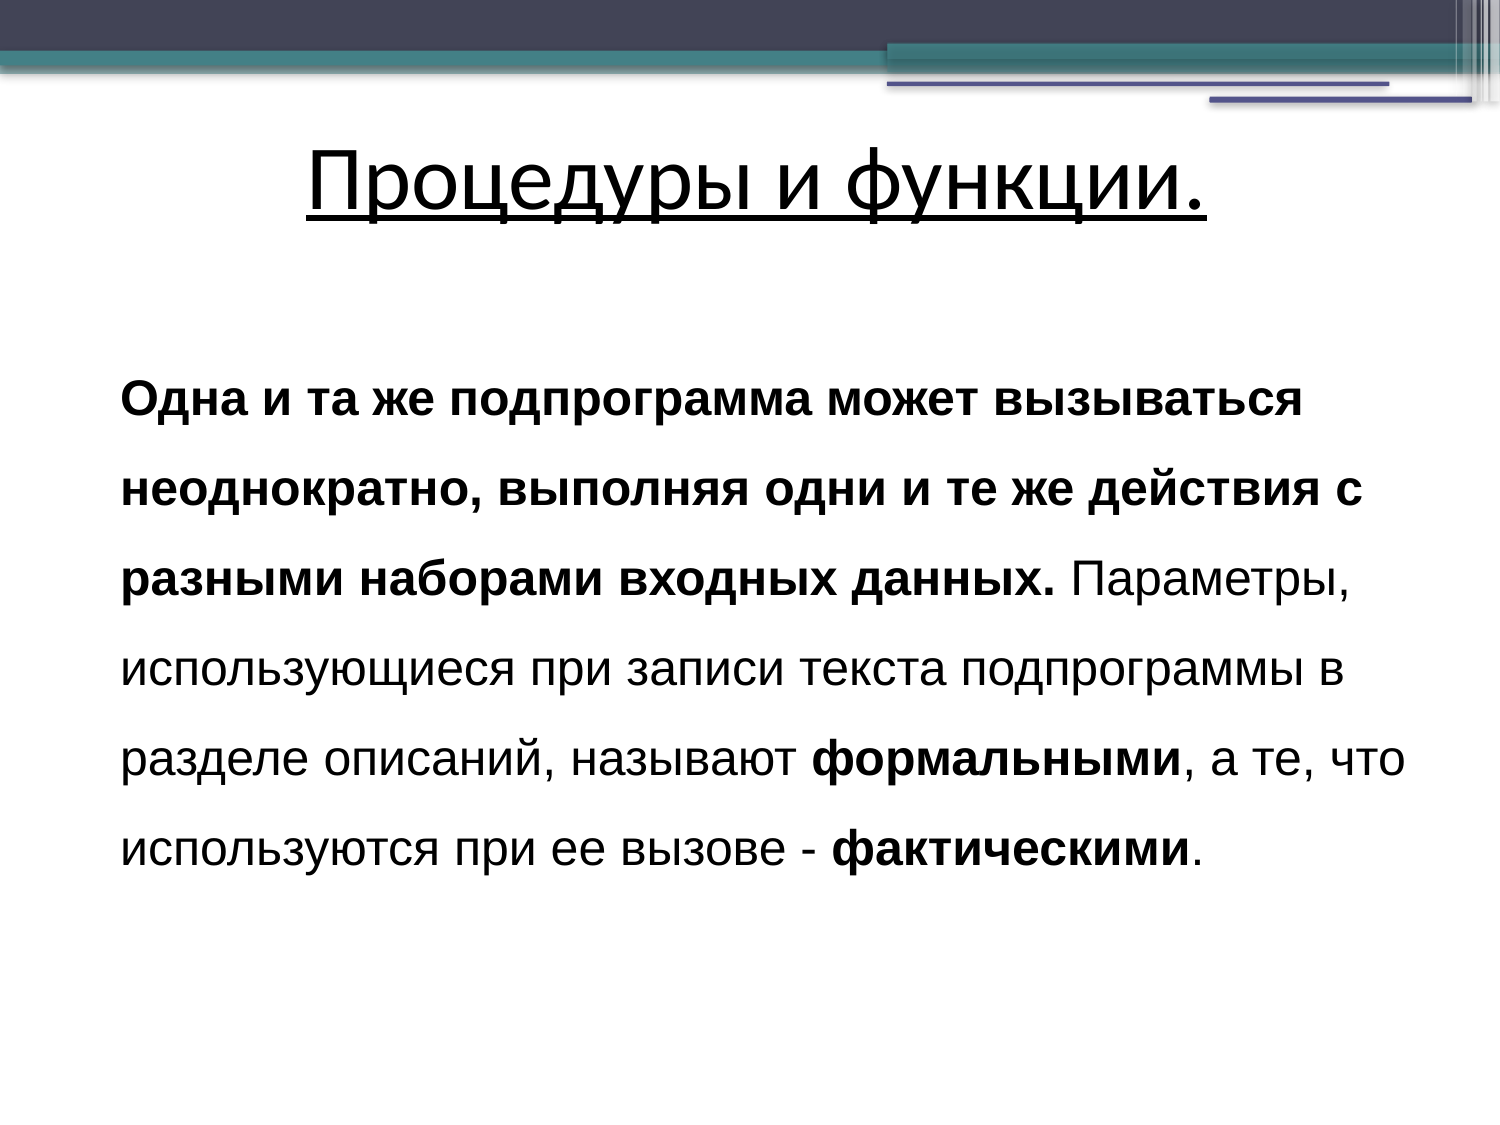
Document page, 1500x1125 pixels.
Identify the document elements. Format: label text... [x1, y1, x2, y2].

text_box Процедуры и функции. [82, 70, 1432, 276]
text_box Одна и та же подпрограмма может вызываться неоднократно, выполняя одни и те же действия с разными наборами входных данных. Параметры, использующиеся при записи текста подпрограммы в разделе описаний, называют формальными, а те, что используются при ее вызове - фактическими. [105, 328, 1453, 883]
